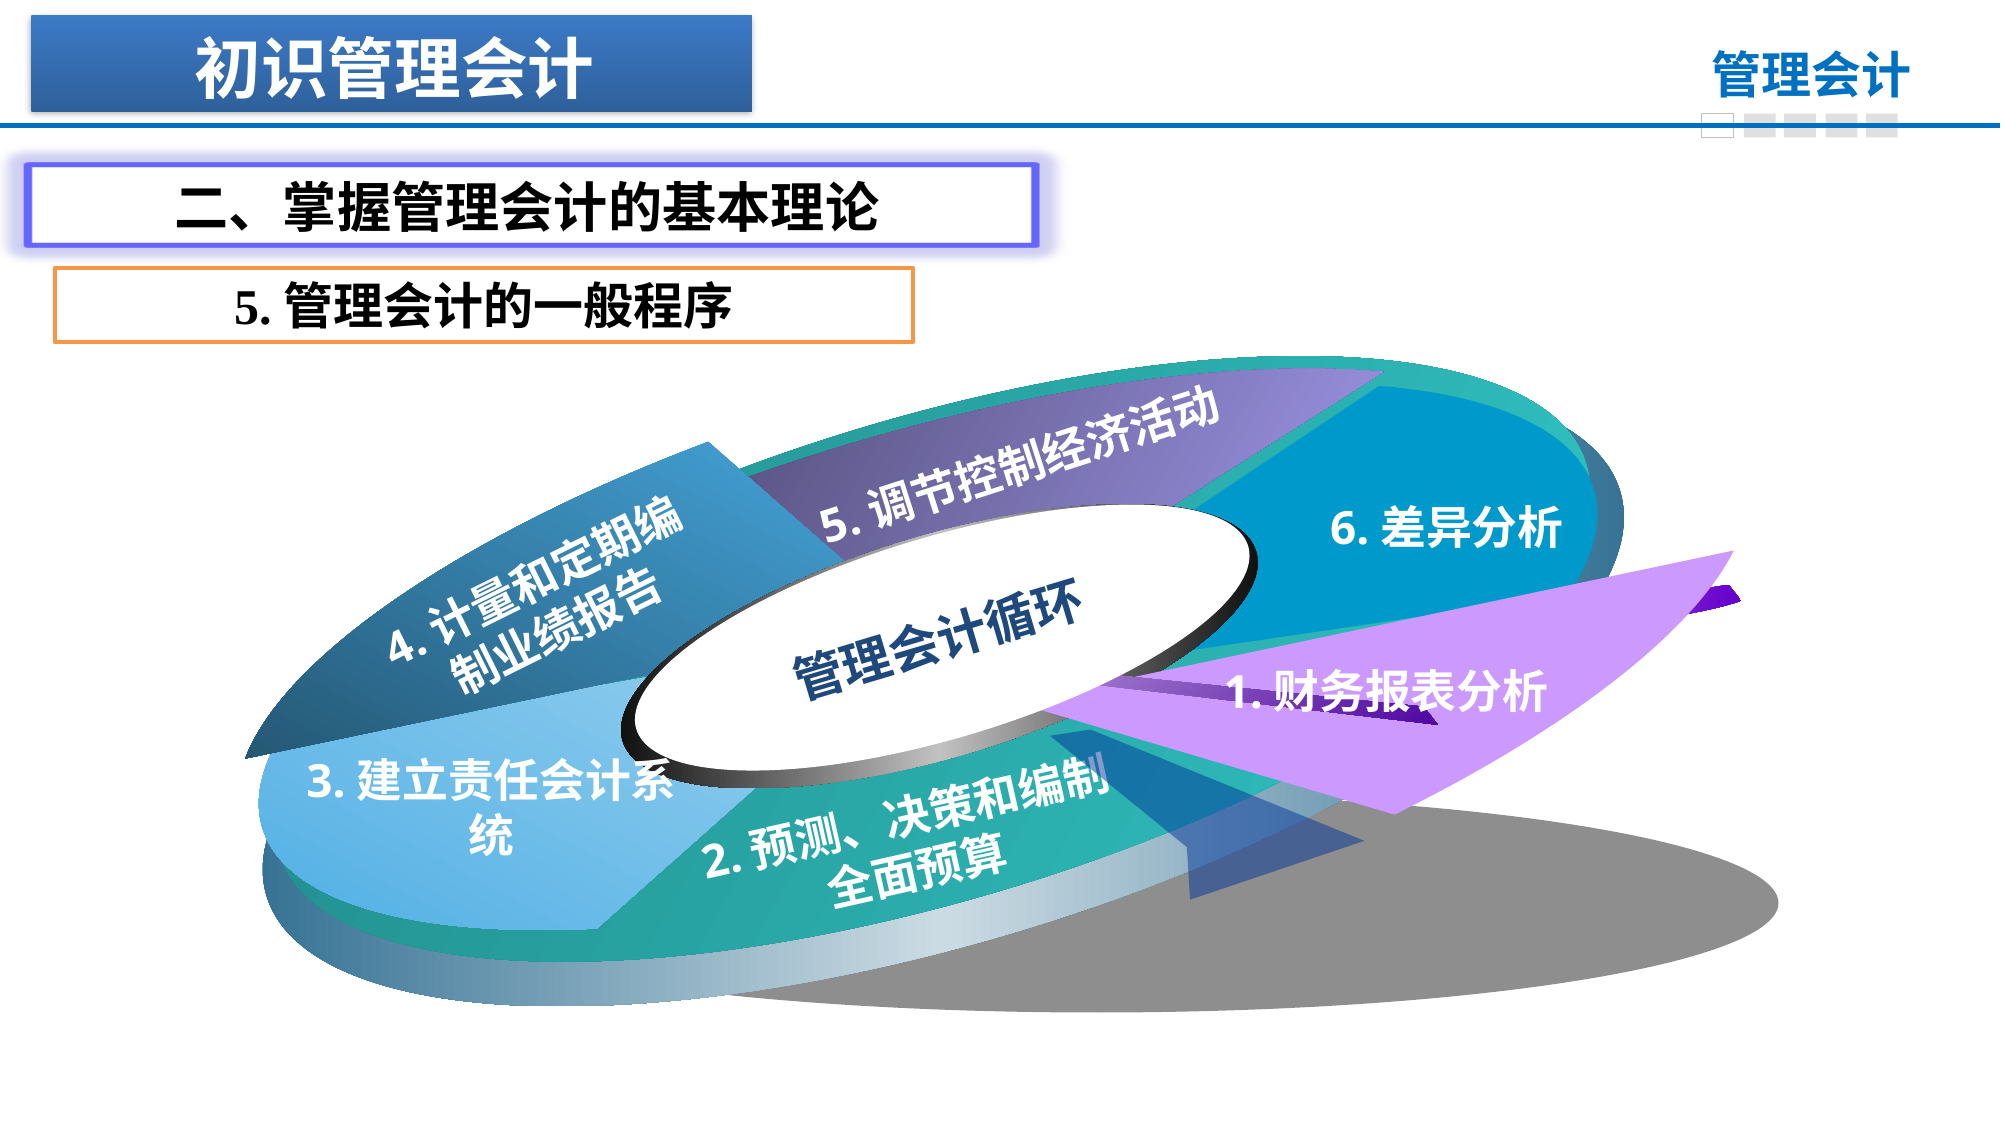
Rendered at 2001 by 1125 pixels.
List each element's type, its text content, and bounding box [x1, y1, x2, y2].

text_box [0, 136, 1082, 273]
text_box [31, 14, 753, 117]
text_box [214, 385, 1779, 1013]
text_box 5.管理会计的一般程序 [53, 282, 915, 344]
